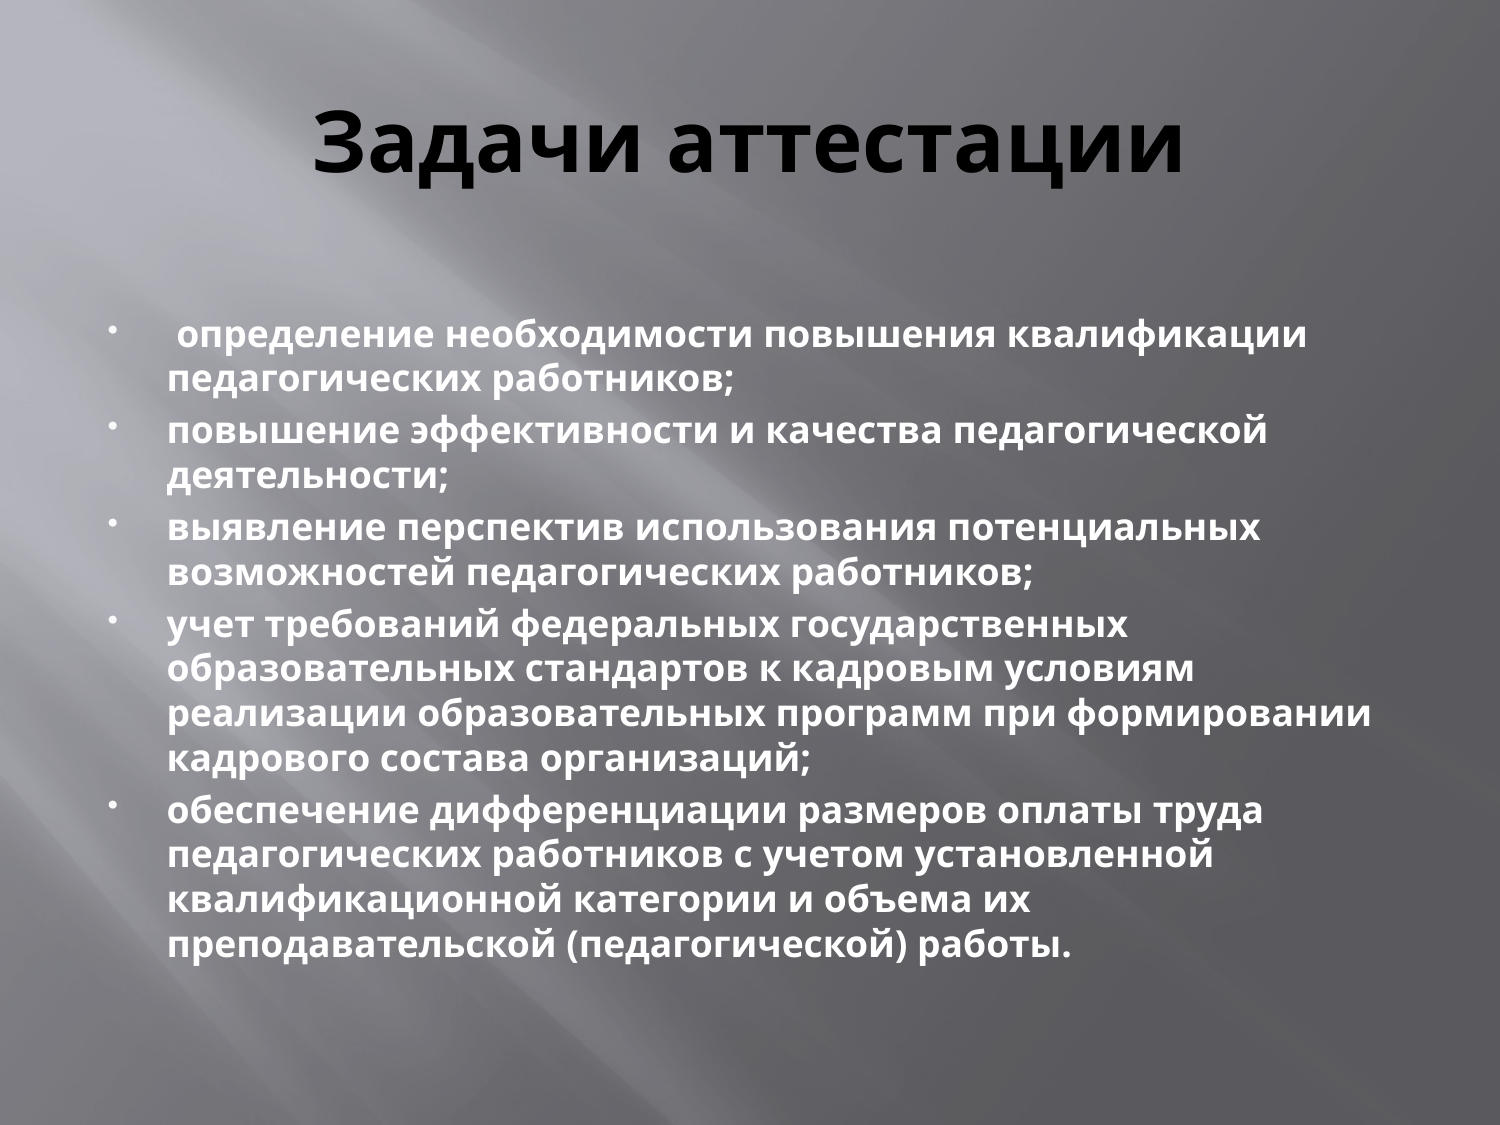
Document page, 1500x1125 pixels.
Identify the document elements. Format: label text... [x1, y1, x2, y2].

list определение необходимости повышения квалификации педагогических работников; повышение эффективности и качества педагогической деятельности; выявление перспектив использования потенциальных возможностей педагогических работников; учет требований федеральных государственных образовательных стандартов к кадровым условиям реализации образовательных программ при формировании кадрового состава организаций; обеспечение дифференциации размеров оплаты труда педагогических работников с учетом установленной квалификационной категории и объема их преподавательской (педагогической) работы. [75, 262, 1425, 1035]
title Задачи аттестации [75, 45, 1425, 233]
